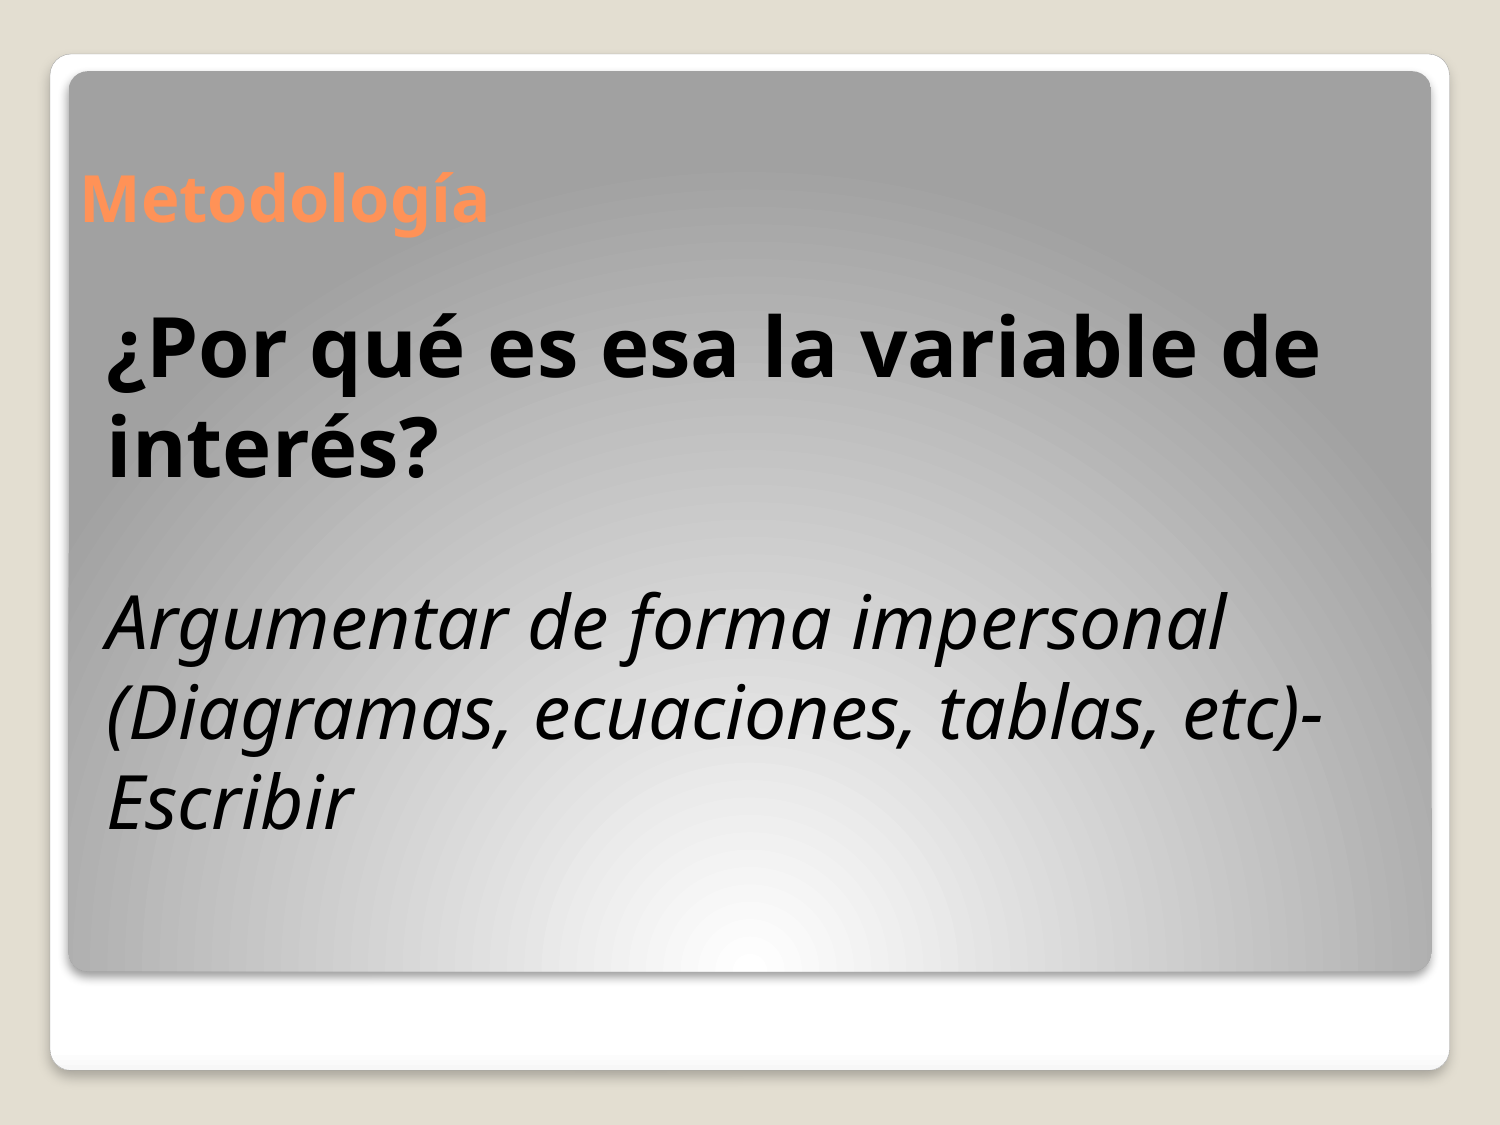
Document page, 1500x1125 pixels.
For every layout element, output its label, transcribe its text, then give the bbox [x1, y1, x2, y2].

list ¿Por qué es esa la variable de interés? Argumentar de forma impersonal (Diagramas, ecuaciones, tablas, etc)- Escribir [76, 278, 1420, 1059]
title Metodología [64, 149, 1408, 322]
